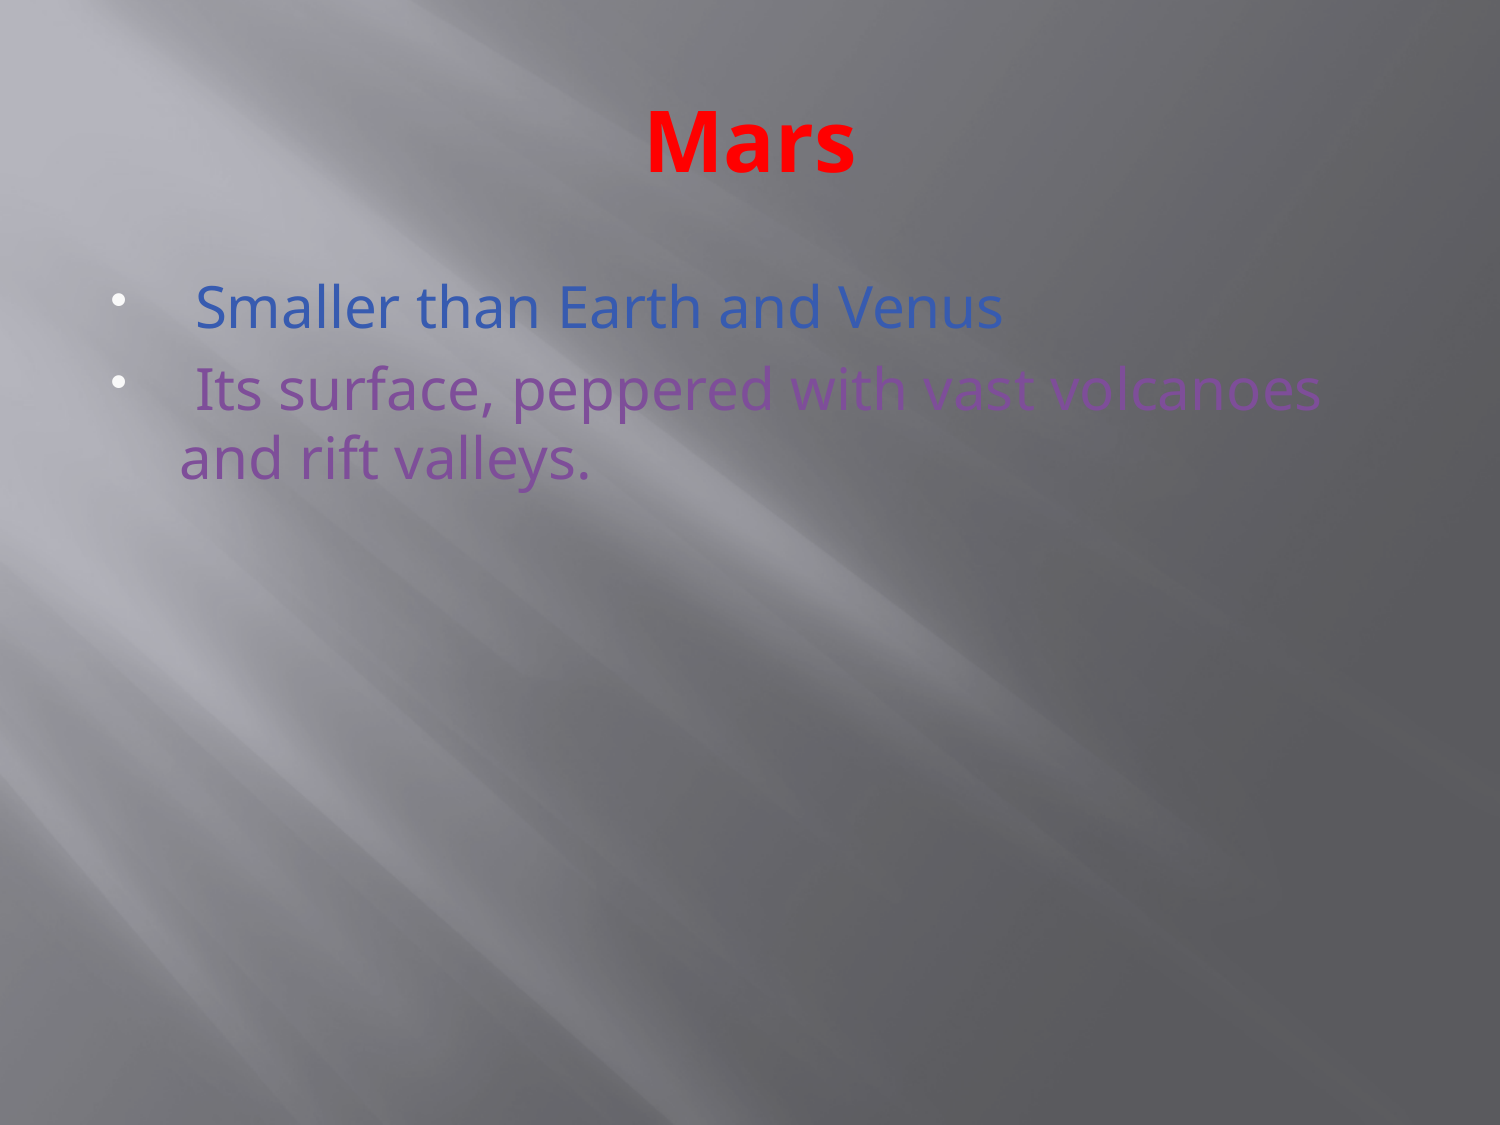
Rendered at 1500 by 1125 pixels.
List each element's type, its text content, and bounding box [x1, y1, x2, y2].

title Mars [75, 45, 1425, 233]
list Smaller than Earth and Venus Its surface, peppered with vast volcanoes and rift valleys. [75, 262, 1425, 1035]
